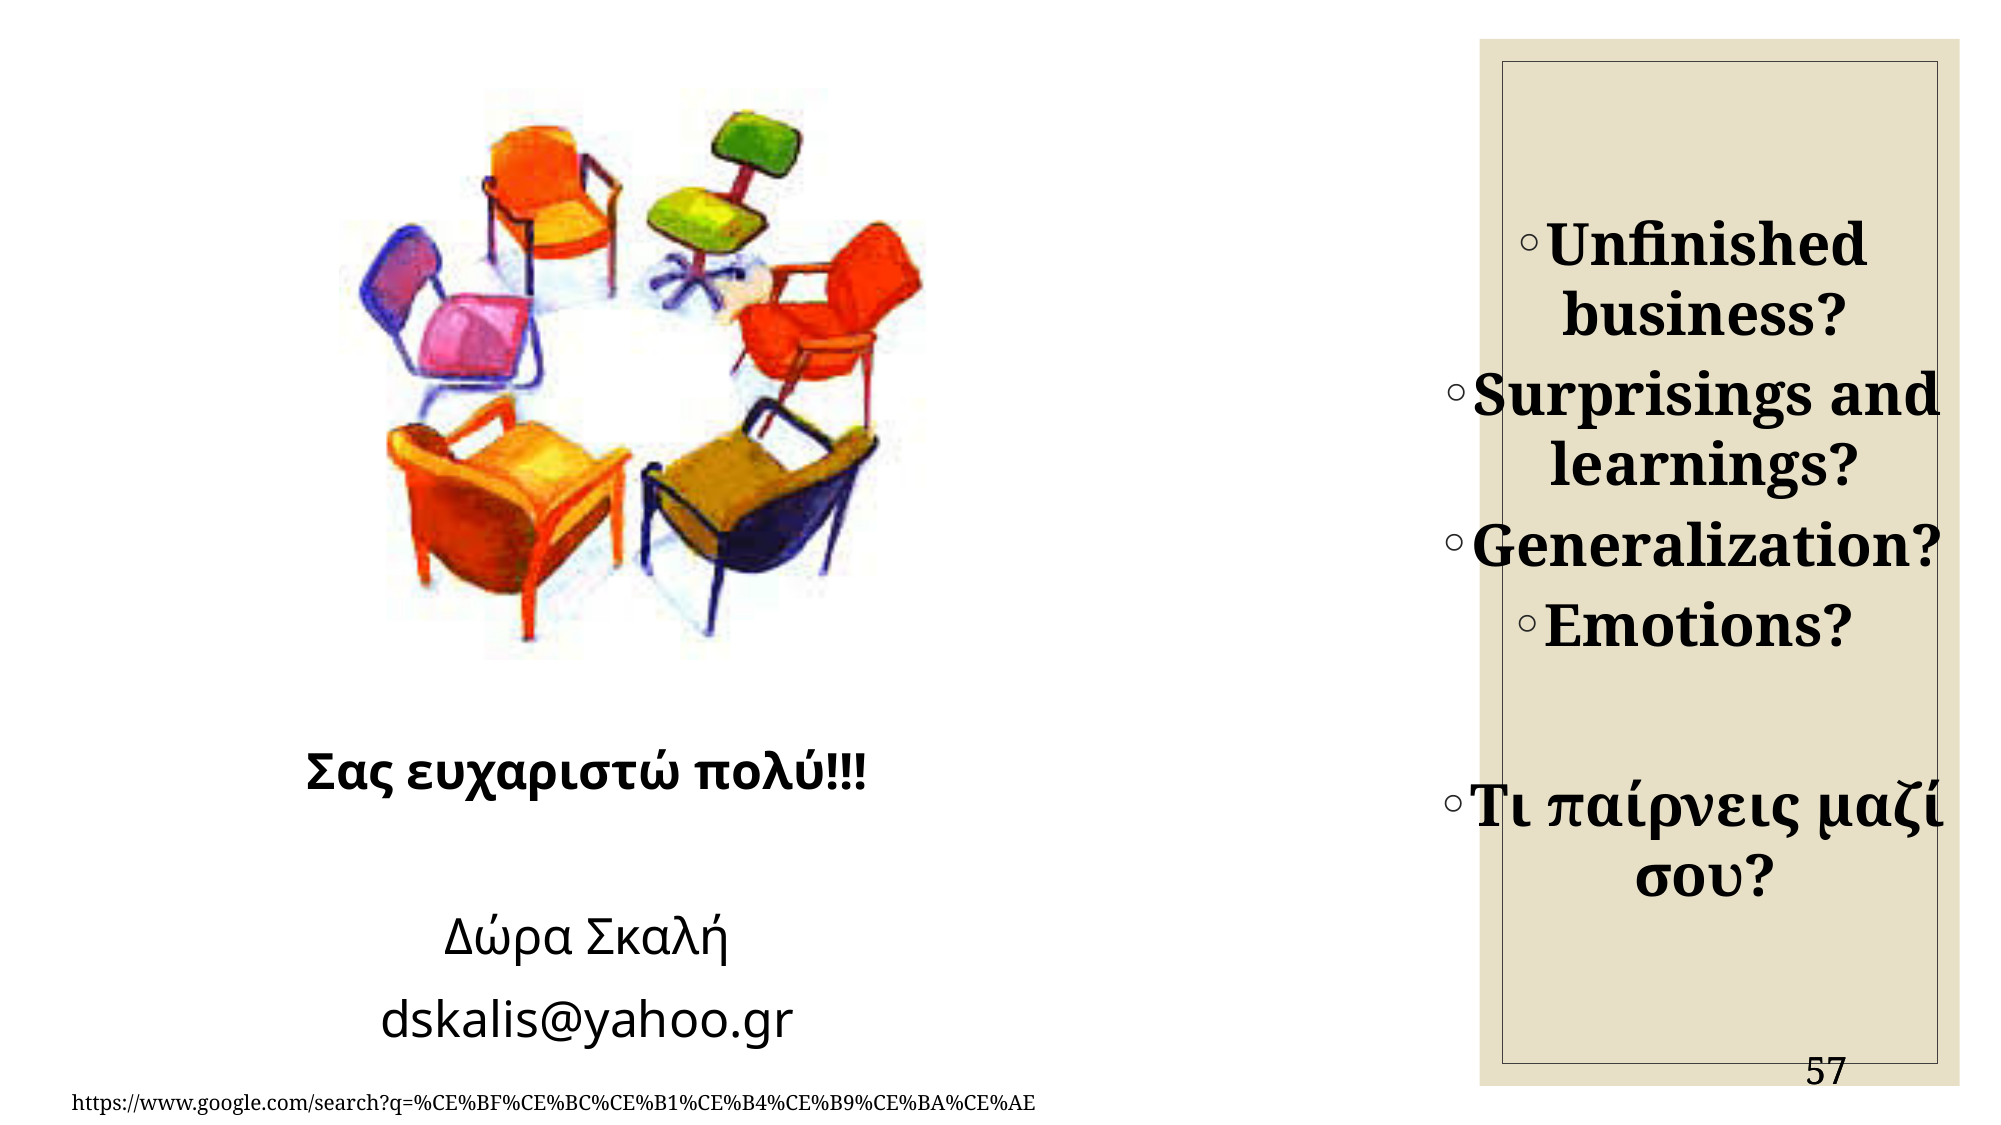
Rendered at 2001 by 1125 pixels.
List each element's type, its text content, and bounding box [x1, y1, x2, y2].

list Unfinished business? Surprisings and learnings? Generalization? Emotions? Τι παίρνεις μαζί σου? [1359, 89, 1977, 965]
picture [339, 88, 942, 660]
list Σας ευχαριστώ πολύ!!! Δώρα Σκαλή dskalis@yahoo.gr [247, 726, 928, 1082]
text_box 57 [1412, 1042, 1863, 1103]
text_box https://www.google.com/search?q=%CE%BF%CE%BC%CE%B1%CE%B4%CE%B9%CE%BA%CE%AE [57, 1082, 1118, 1123]
